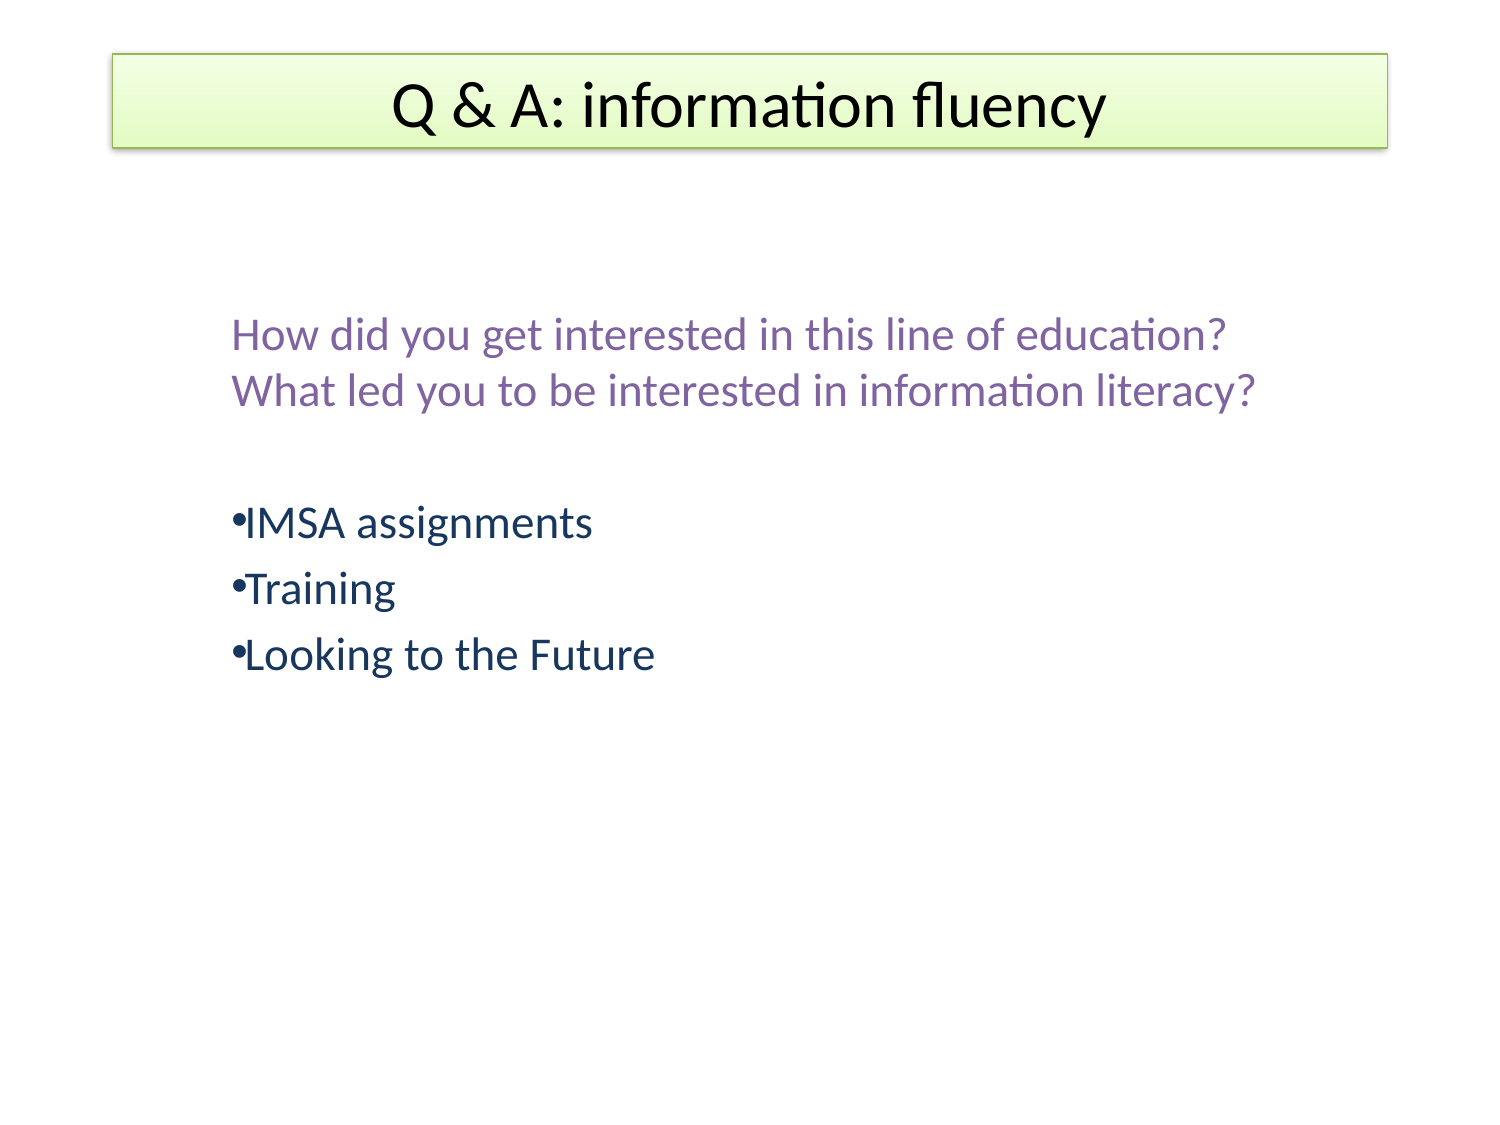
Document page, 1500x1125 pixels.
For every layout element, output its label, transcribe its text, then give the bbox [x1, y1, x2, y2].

subtitle How did you get interested in this line of education? What led you to be interested in information literacy? IMSA assignments Training Looking to the Future [216, 295, 1299, 882]
text_box Q & A: information fluency [112, 53, 1388, 149]
